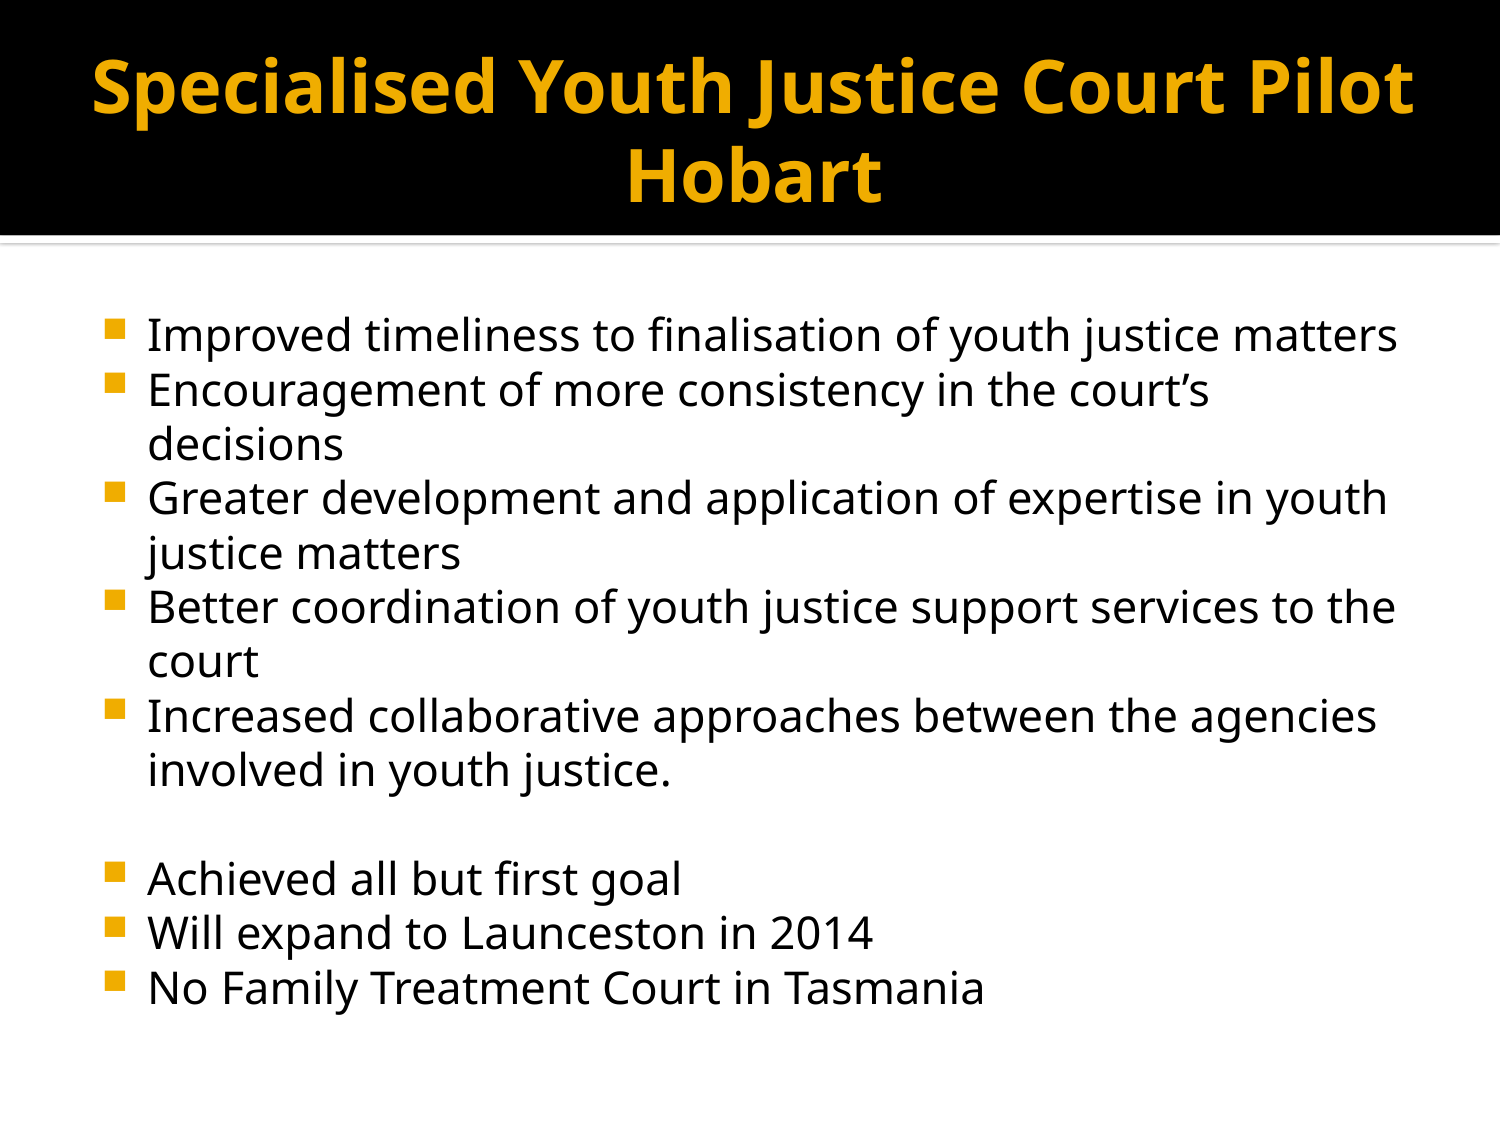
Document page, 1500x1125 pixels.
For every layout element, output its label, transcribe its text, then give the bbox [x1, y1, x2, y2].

list Improved timeliness to finalisation of youth justice matters Encouragement of more consistency in the court’s decisions Greater development and application of expertise in youth justice matters Better coordination of youth justice support services to the court Increased collaborative approaches between the agencies involved in youth justice. Achieved all but first goal Will expand to Launceston in 2014 No Family Treatment Court in Tasmania [75, 291, 1425, 1050]
title Specialised Youth Justice Court Pilot Hobart [75, 25, 1425, 231]
